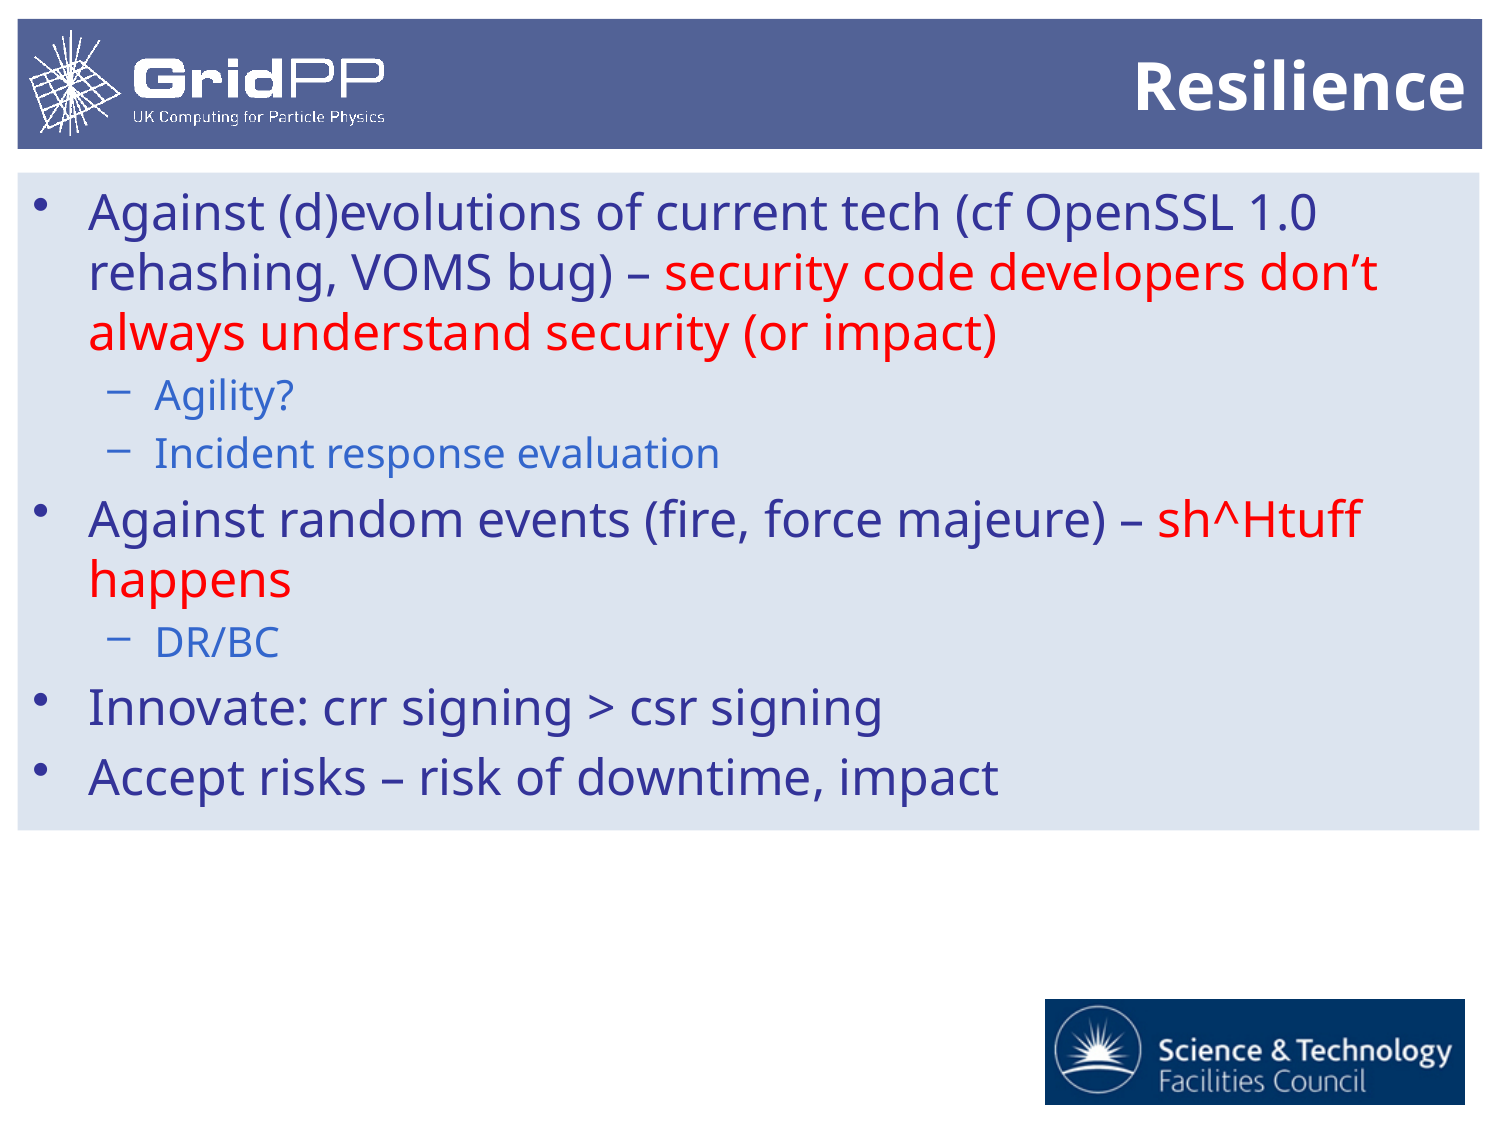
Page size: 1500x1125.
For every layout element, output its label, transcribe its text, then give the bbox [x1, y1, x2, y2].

picture [1045, 999, 1465, 1105]
title Resilience [513, 18, 1483, 150]
picture [29, 30, 384, 136]
list Against (d)evolutions of current tech (cf OpenSSL 1.0 rehashing, VOMS bug) – security code developers don’t always understand security (or impact) Agility? Incident response evaluation Against random events (fire, force majeure) – sh^Htuff happens DR/BC Innovate: crr signing > csr signing Accept risks – risk of downtime, impact [17, 172, 1480, 831]
